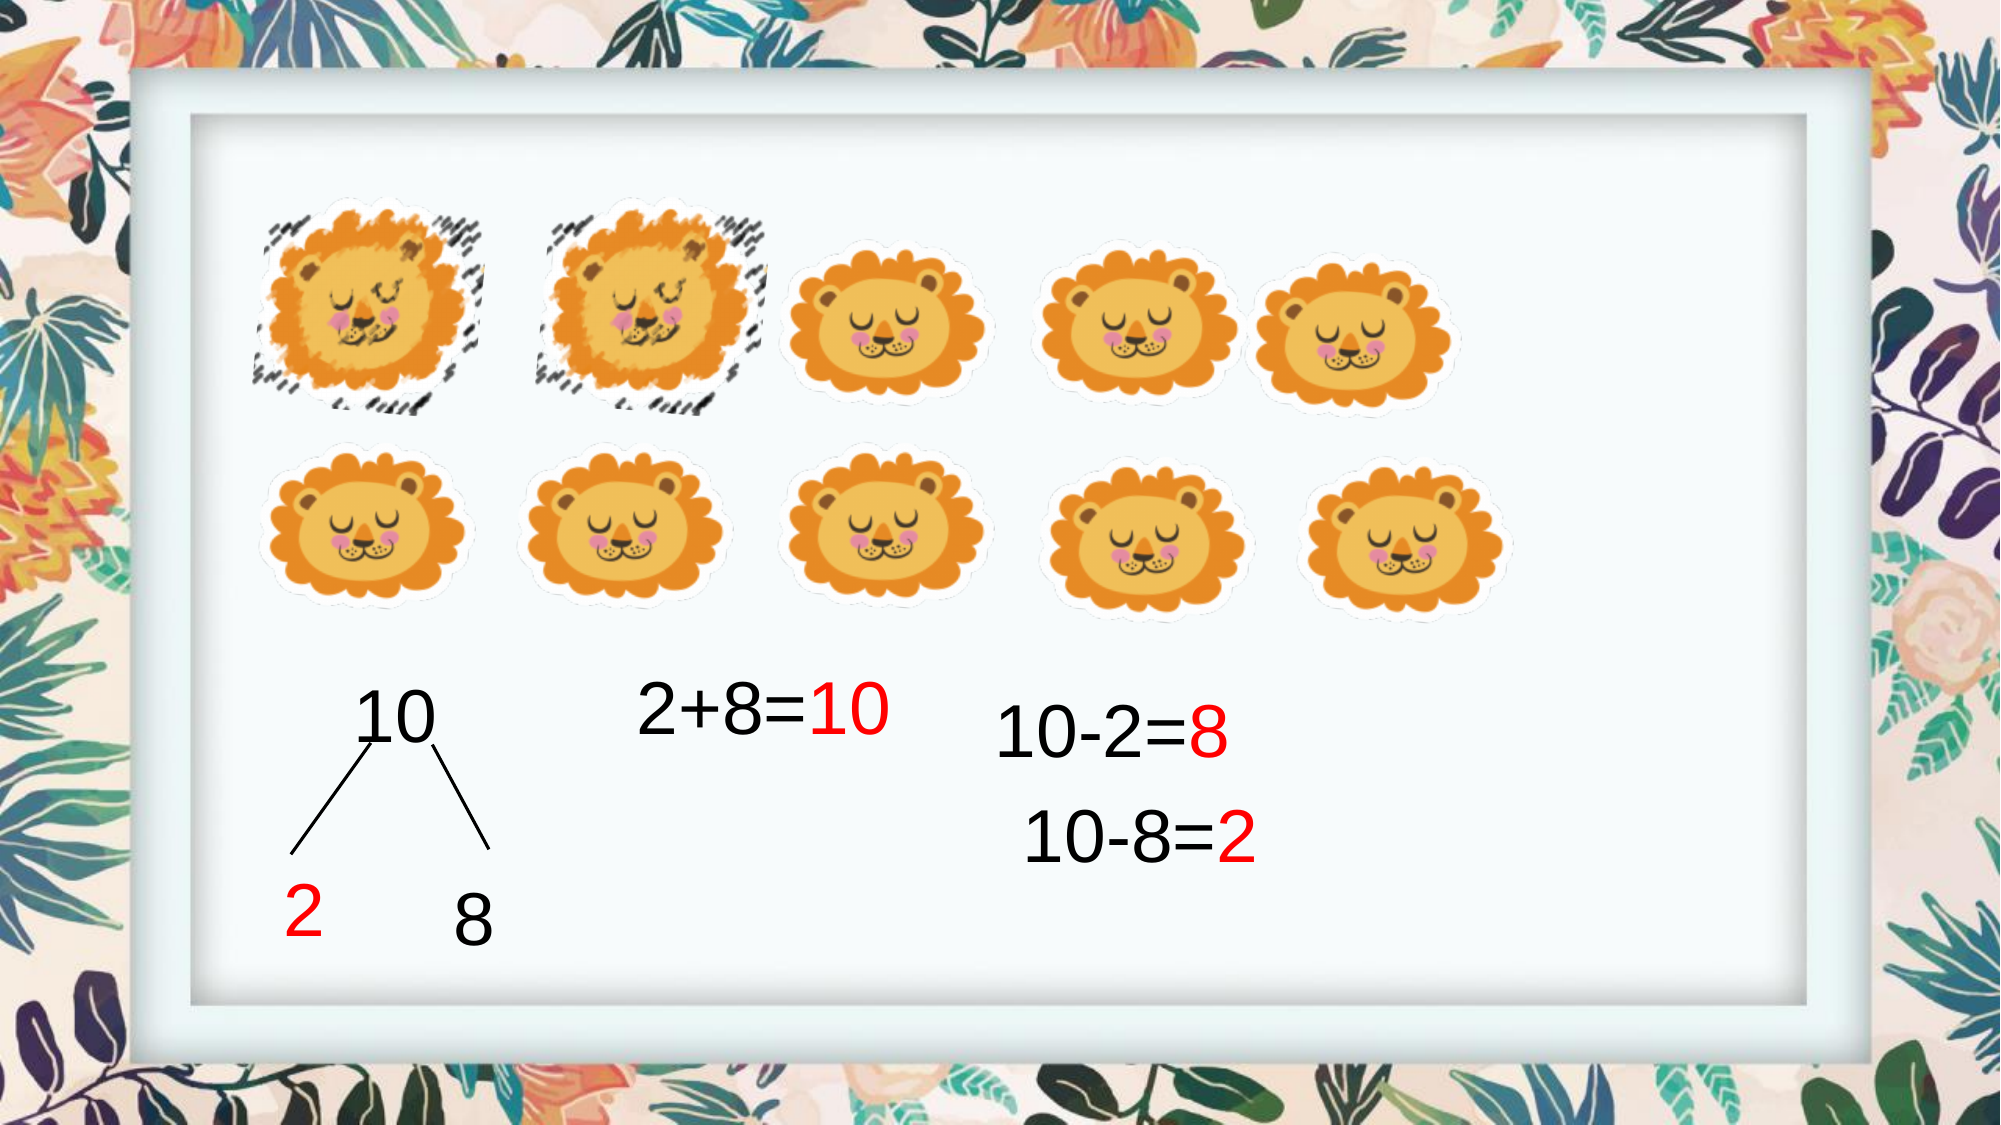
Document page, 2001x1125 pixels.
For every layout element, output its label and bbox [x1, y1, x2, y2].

text_box [432, 744, 489, 850]
text_box [290, 742, 371, 855]
picture [0, 0, 2000, 1125]
